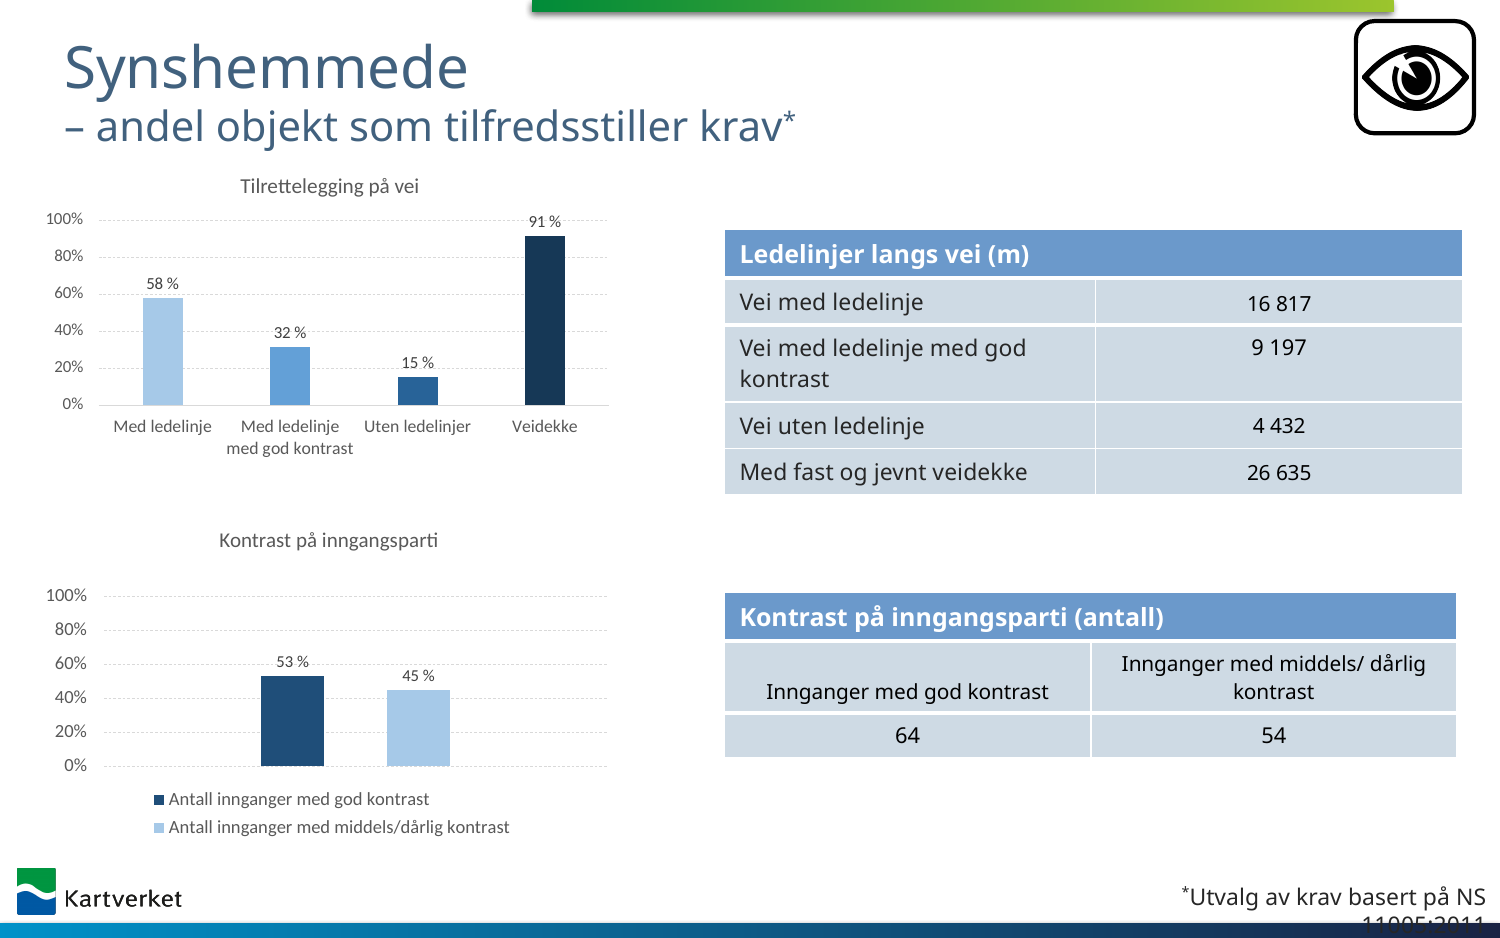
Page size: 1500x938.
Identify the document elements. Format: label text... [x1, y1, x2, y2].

table_cell 54 [1092, 715, 1456, 757]
table_cell 16 817 [1096, 280, 1462, 323]
table_cell Vei med ledelinje [725, 280, 1095, 323]
table_cell Vei med ledelinje med god kontrast [725, 327, 1095, 401]
table_cell 26 635 [1096, 449, 1462, 494]
text_box Synshemmede – andel objekt som tilfredsstiller krav* [49, 24, 1431, 158]
table_header Kontrast på inngangsparti (antall) [725, 593, 1456, 639]
table_cell Innganger med god kontrast [725, 643, 1090, 711]
text_box *Utvalg av krav basert på NS 11005:2011 [1068, 873, 1500, 938]
table_header Ledelinjer langs vei (m) [725, 230, 1462, 276]
picture [41, 166, 619, 492]
table_cell Innganger med middels/ dårlig kontrast [1092, 643, 1456, 711]
table_cell 9 197 [1096, 327, 1462, 401]
table_cell 4 432 [1096, 403, 1462, 448]
picture [41, 520, 617, 846]
table_cell Med fast og jevnt veidekke [725, 449, 1095, 494]
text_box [1355, 20, 1475, 134]
table_cell Vei uten ledelinje [725, 403, 1095, 448]
table_cell 64 [725, 715, 1090, 757]
